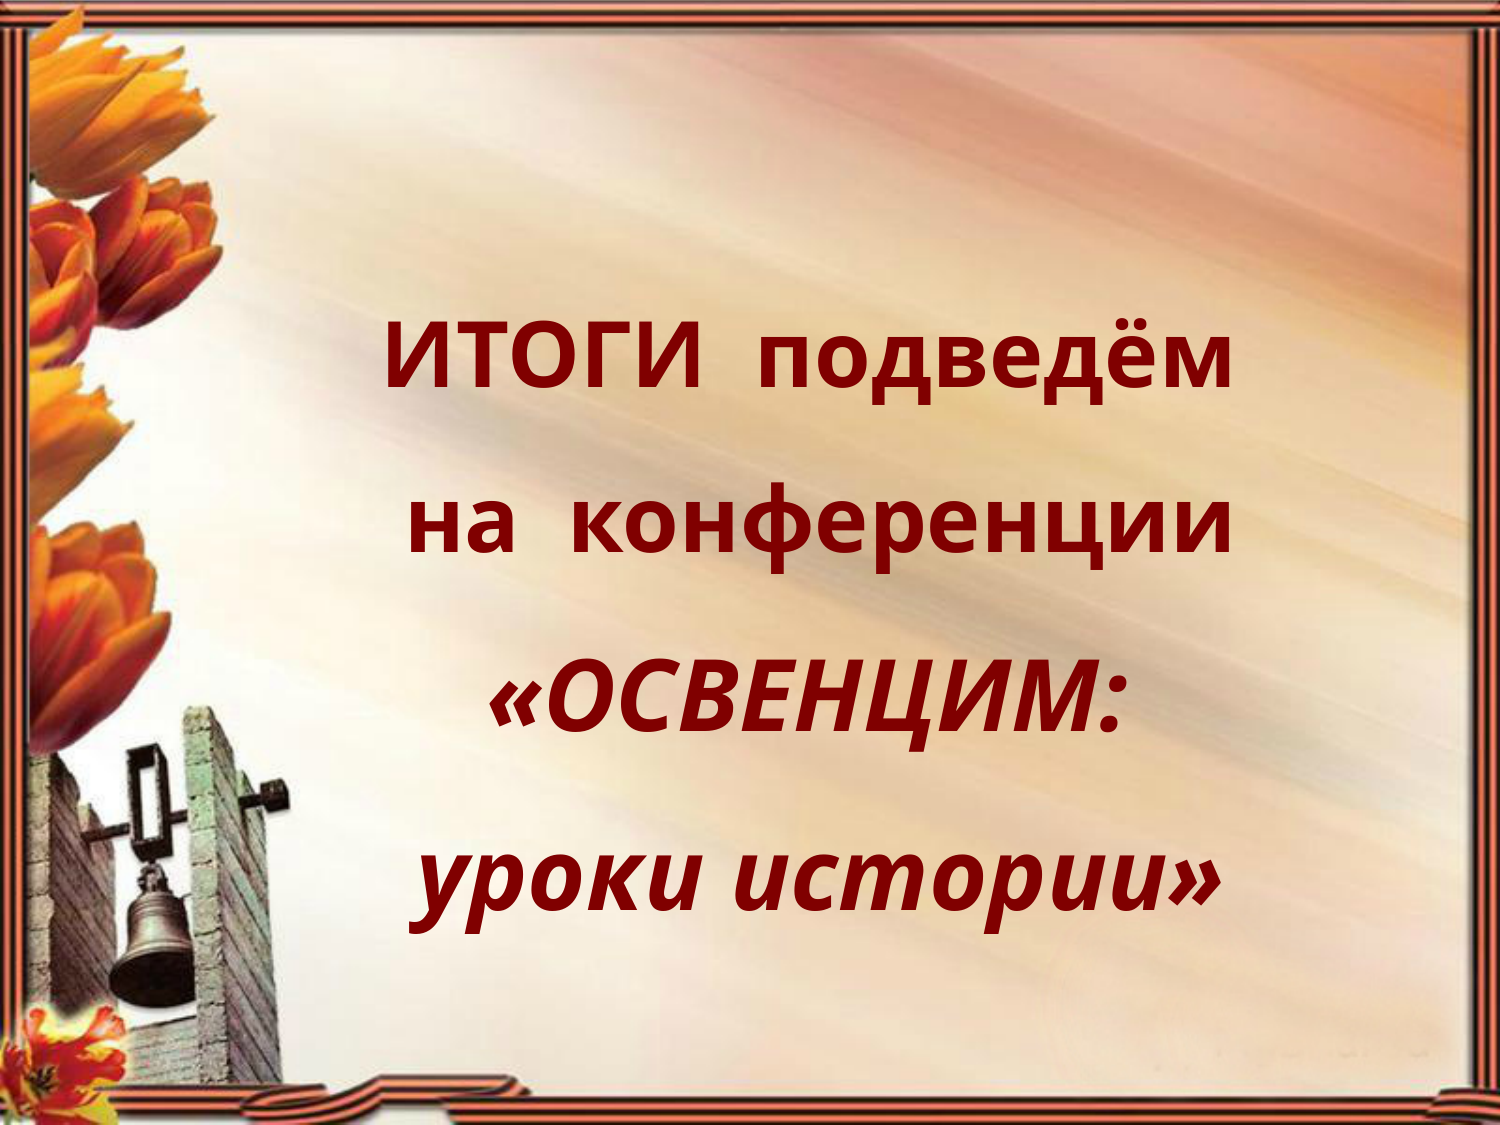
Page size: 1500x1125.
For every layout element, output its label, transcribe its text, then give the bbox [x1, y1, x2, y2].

picture [0, 0, 1500, 1125]
title ИТОГИ подведём на конференции «ОСВЕНЦИМ: уроки истории» [171, 208, 1471, 965]
